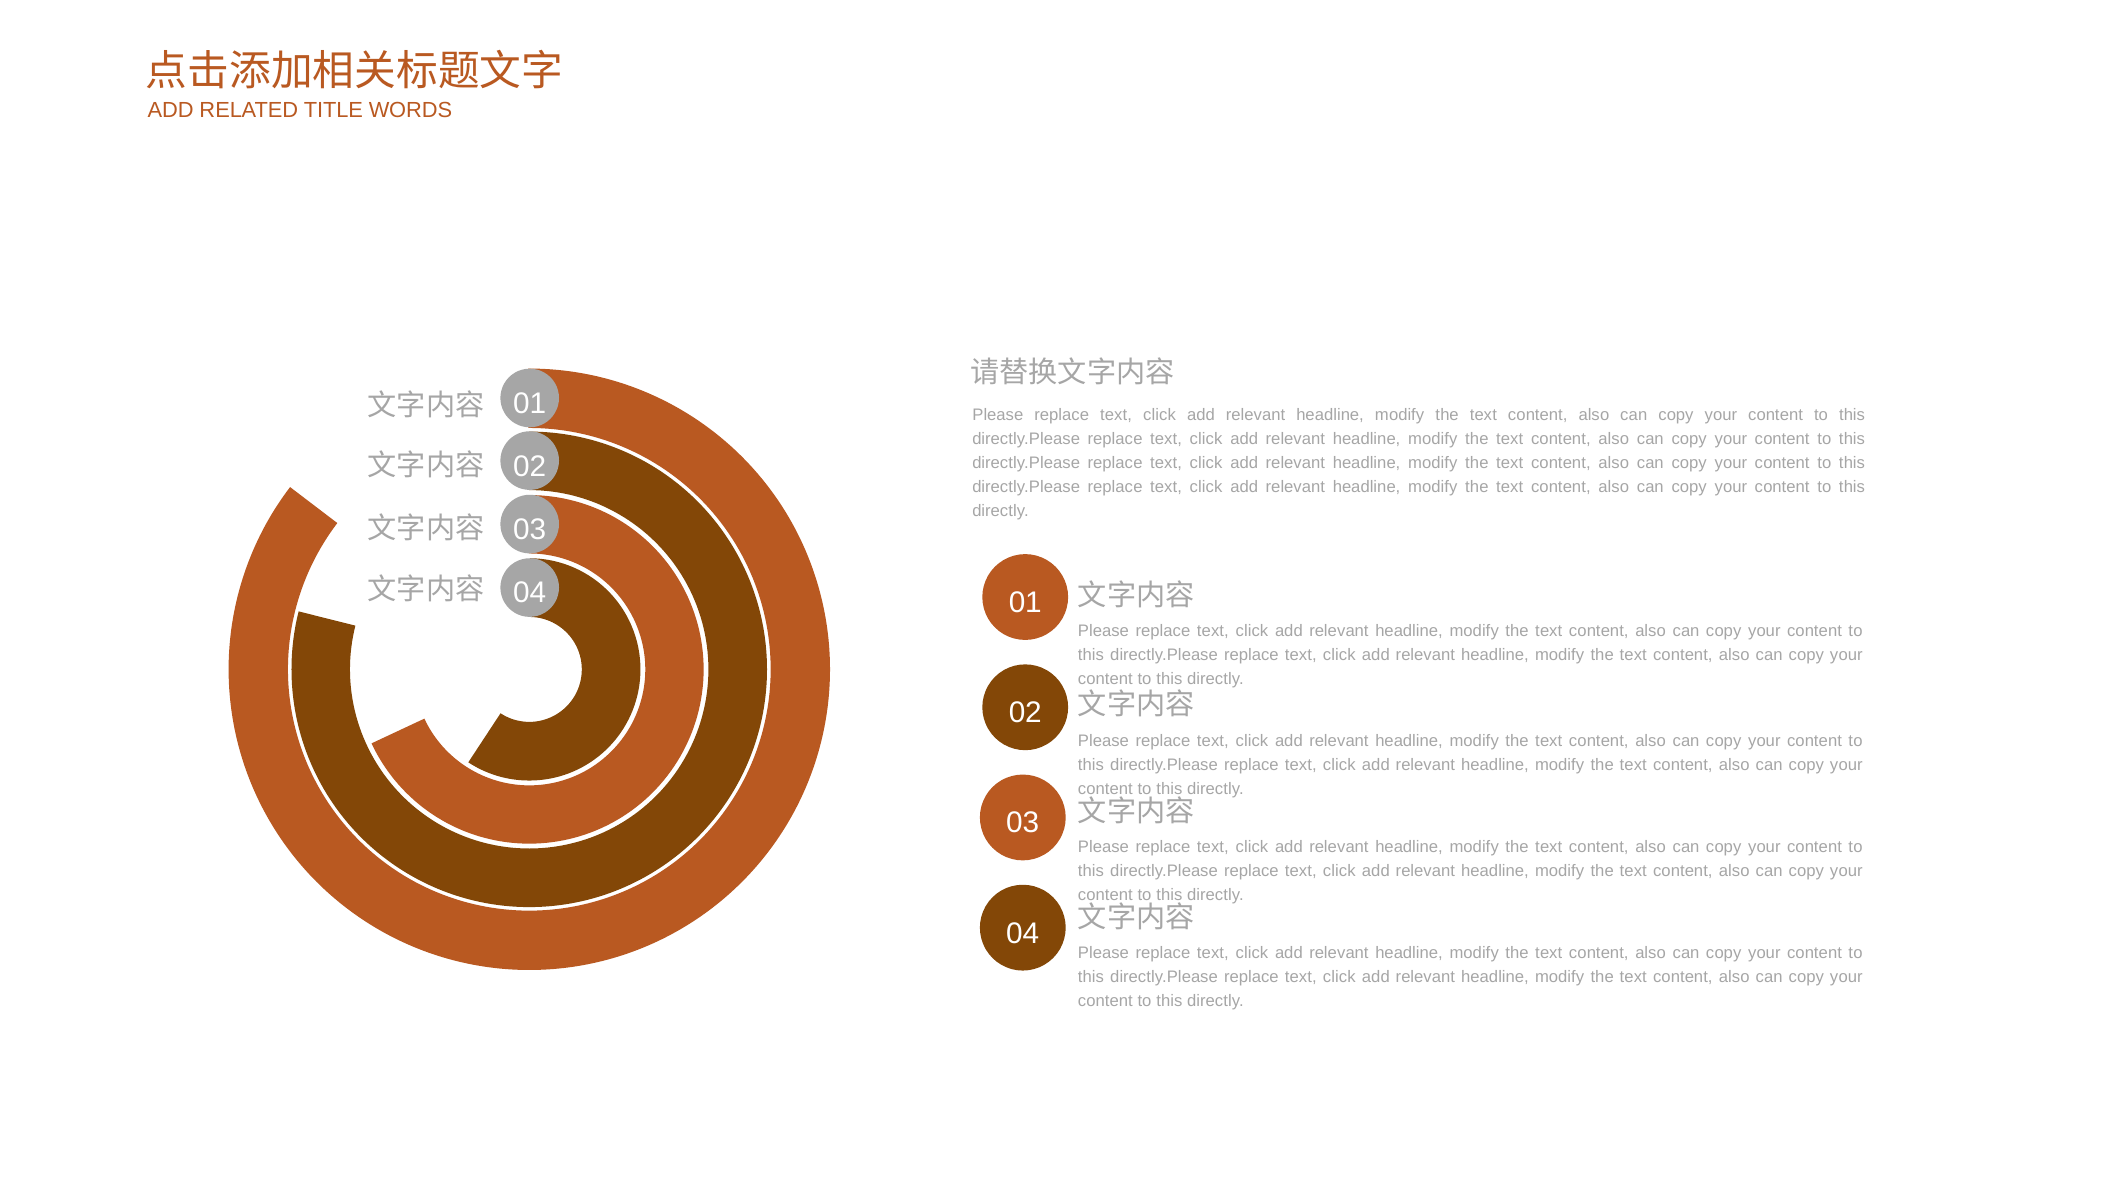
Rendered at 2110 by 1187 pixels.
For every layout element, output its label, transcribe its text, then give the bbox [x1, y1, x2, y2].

text_box 03 [978, 773, 1067, 862]
text_box 01 [981, 553, 1070, 641]
text_box Please replace text, click add relevant headline, modify the text content, also can copy your content to this directly.Please replace text, click add relevant headline, modify the text content, also can copy your content to this directly.Please replace text, click add relevant headline, modify the text content, also can copy your content to this directly.Please replace text, click add relevant headline, modify the text content, also can copy your content to this directly. [972, 399, 1867, 520]
text_box 文字内容 [1077, 904, 1251, 933]
text_box Please replace text, click add relevant headline, modify the text content, also can copy your content to this directly.Please replace text, click add relevant headline, modify the text content, also can copy your content to this directly. [1077, 725, 1864, 798]
text_box 02 [981, 663, 1070, 752]
text_box 请替换文字内容 [970, 346, 1209, 389]
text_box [228, 368, 830, 971]
text_box 点击添加相关标题文字 [145, 43, 564, 95]
text_box 文字内容 [1077, 688, 1251, 721]
text_box 文字内容 [1077, 798, 1251, 827]
text_box Please replace text, click add relevant headline, modify the text content, also can copy your content to this directly.Please replace text, click add relevant headline, modify the text content, also can copy your content to this directly. [1077, 615, 1864, 688]
text_box ADD RELATED TITLE WORDS [147, 96, 453, 123]
text_box Please replace text, click add relevant headline, modify the text content, also can copy your content to this directly.Please replace text, click add relevant headline, modify the text content, also can copy your content to this directly. [1077, 937, 1864, 1010]
text_box 04 [978, 883, 1067, 972]
text_box 文字内容 [1077, 569, 1251, 611]
text_box Please replace text, click add relevant headline, modify the text content, also can copy your content to this directly.Please replace text, click add relevant headline, modify the text content, also can copy your content to this directly. [1077, 831, 1864, 904]
